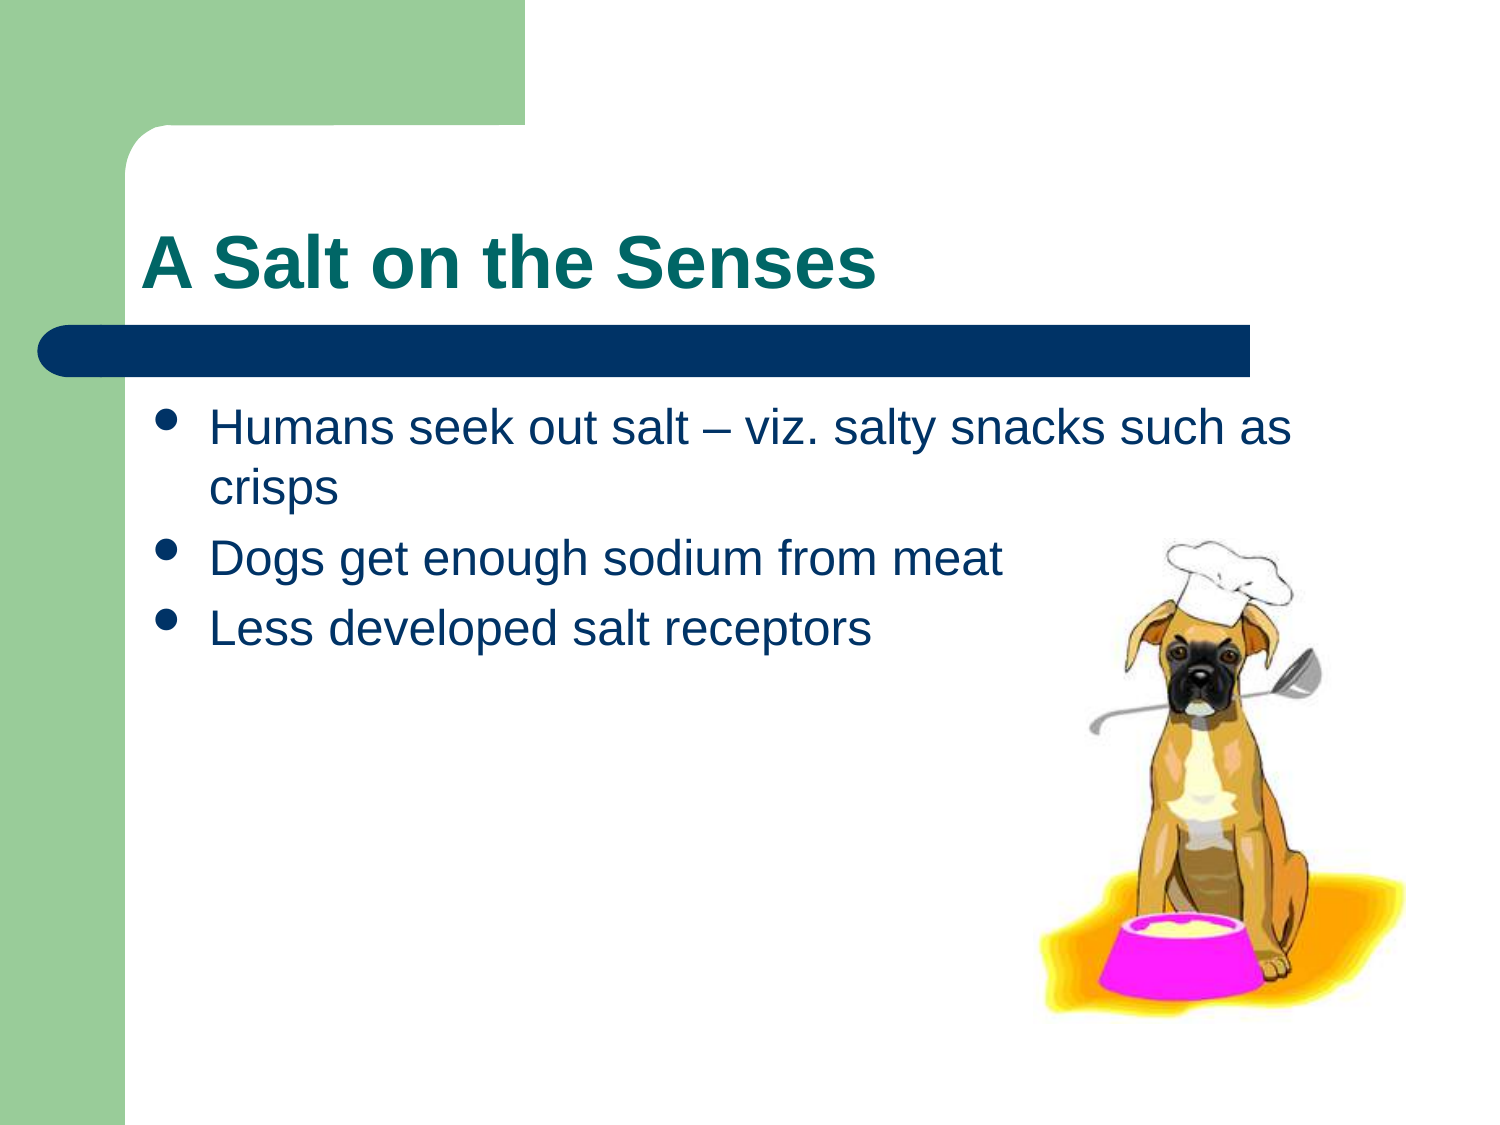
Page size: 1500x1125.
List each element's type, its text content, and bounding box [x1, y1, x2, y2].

list Humans seek out salt – viz. salty snacks such as crisps Dogs get enough sodium from meat Less developed salt receptors [137, 387, 1400, 999]
title A Salt on the Senses [124, 124, 1426, 313]
picture [1033, 538, 1407, 1024]
